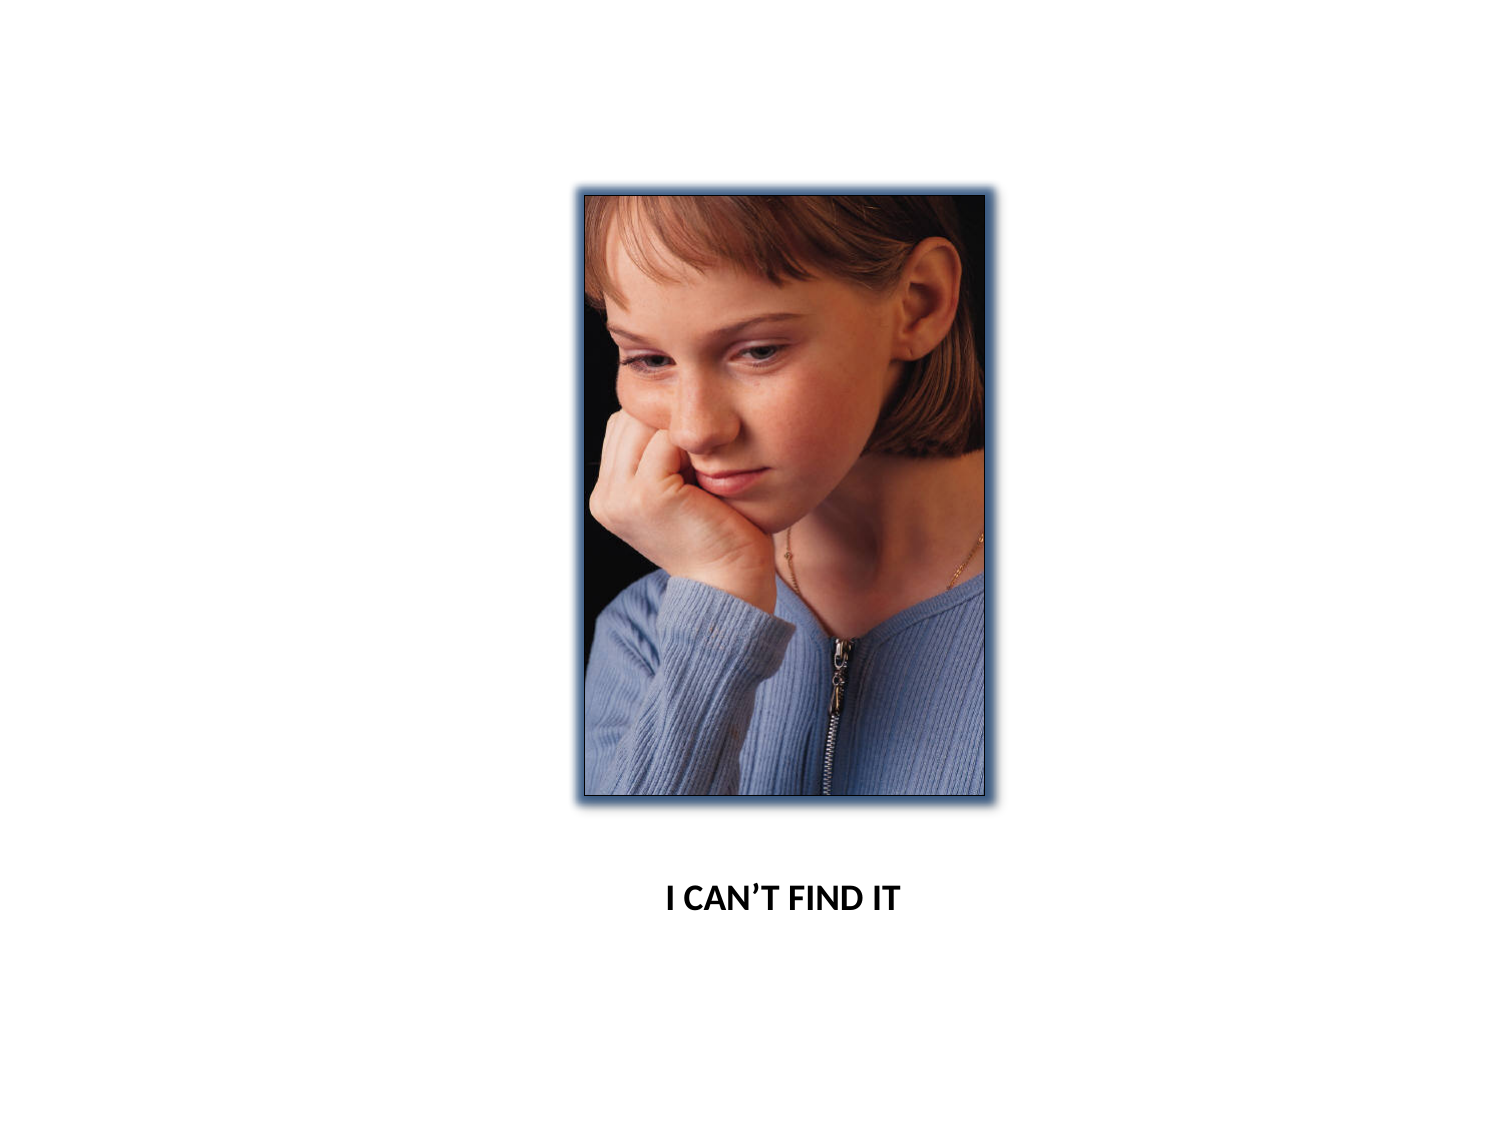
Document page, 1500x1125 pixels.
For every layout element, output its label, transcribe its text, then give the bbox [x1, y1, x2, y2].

picture [584, 194, 985, 796]
text_box I CAN’T FIND IT [650, 865, 917, 926]
